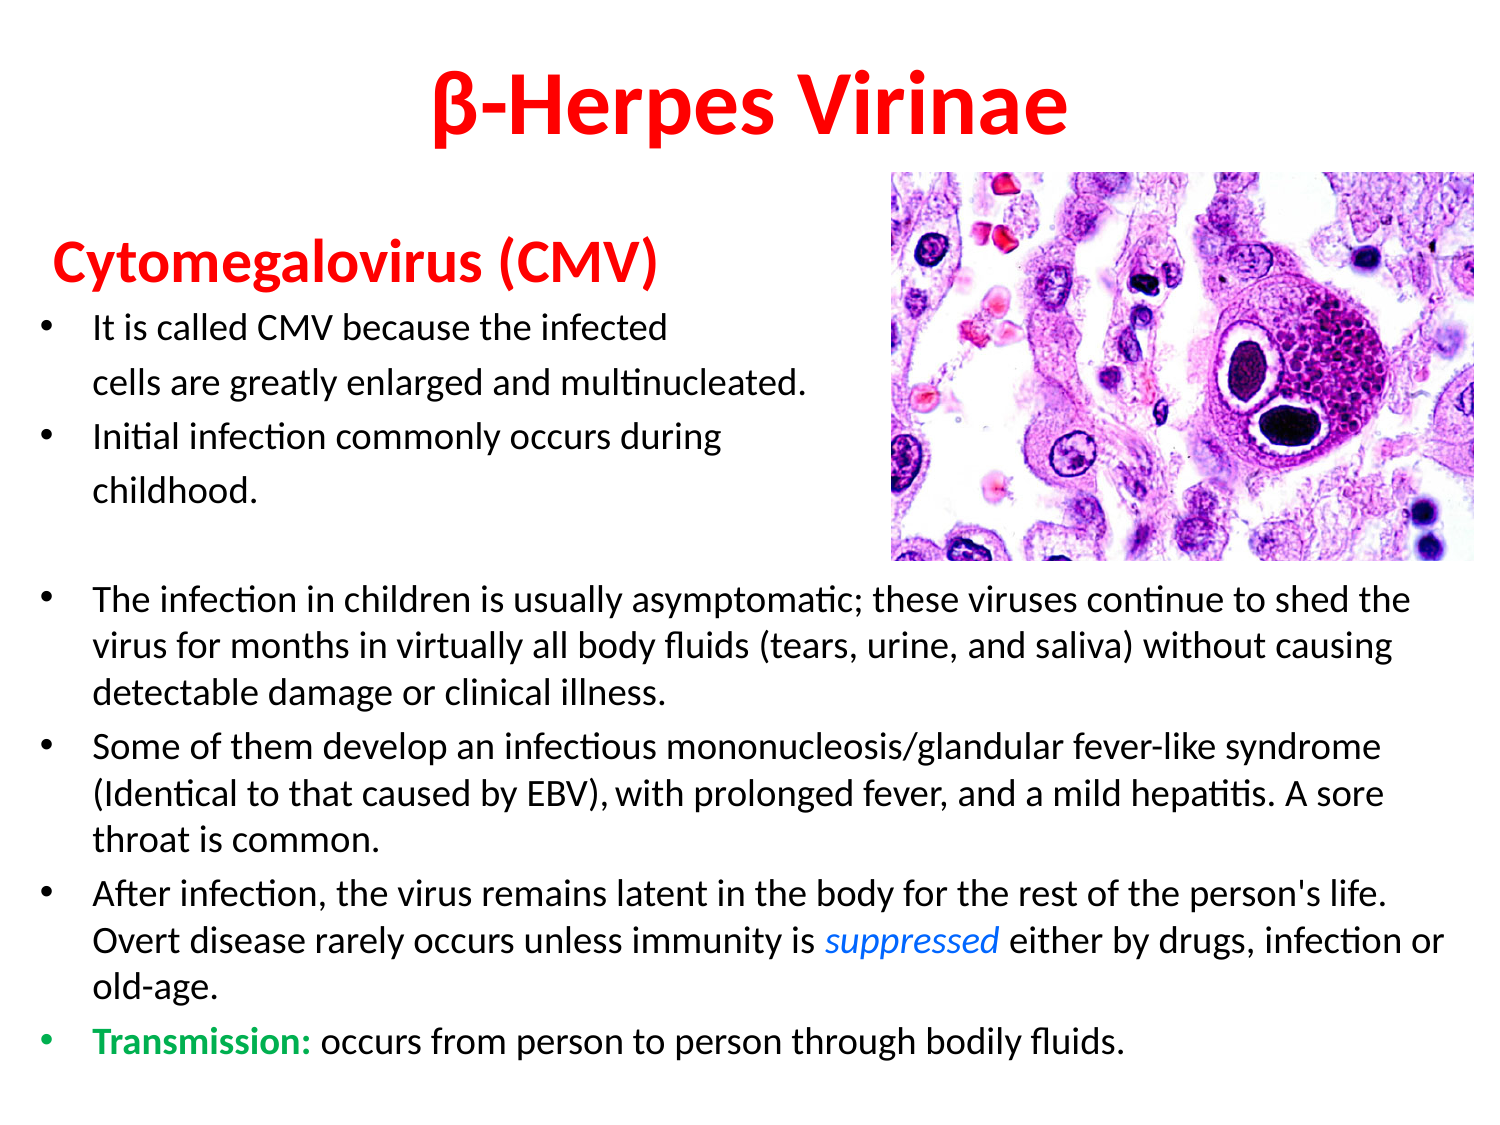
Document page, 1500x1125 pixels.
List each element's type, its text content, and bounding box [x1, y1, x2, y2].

picture [891, 172, 1475, 561]
list Cytomegalovirus (CMV) It is called CMV because the infected cells are greatly enlarged and multinucleated. Initial infection commonly occurs during childhood. The infection in children is usually asymptomatic; these viruses continue to shed the virus for months in virtually all body fluids (tears, urine, and saliva) without causing detectable damage or clinical illness. Some of them develop an infectious mononucleosis/glandular fever-like syndrome (Identical to that caused by EBV), with prolonged fever, and a mild hepatitis. A sore throat is common. After infection, the virus remains latent in the body for the rest of the person's life. Overt disease rarely occurs unless immunity is suppressed either by drugs, infection or old-age. Transmission: occurs from person to person through bodily fluids. [24, 212, 1463, 1075]
title β-Herpes Virinae [75, 0, 1425, 197]
